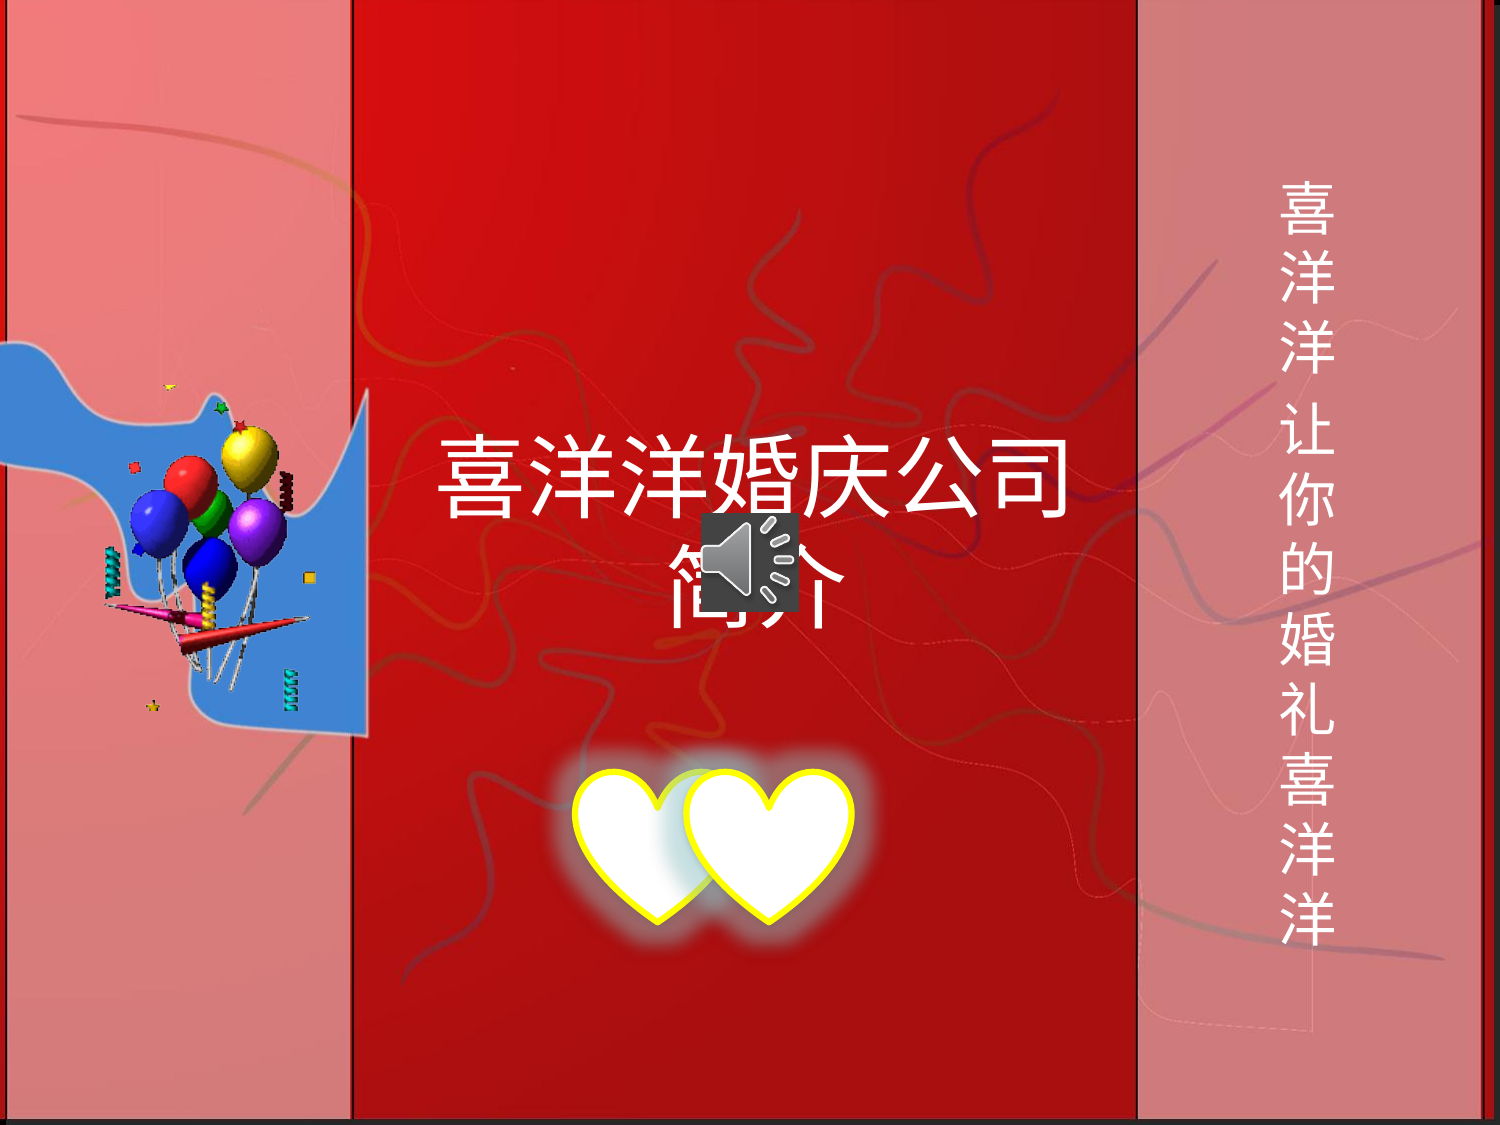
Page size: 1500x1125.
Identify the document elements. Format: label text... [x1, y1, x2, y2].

subtitle 喜洋洋 让你的婚礼喜洋洋 [1253, 164, 1361, 975]
text_box [683, 768, 855, 926]
picture [0, 0, 1500, 1125]
title 喜洋洋婚庆公司简介 [419, 408, 1093, 650]
text_box [571, 768, 685, 926]
